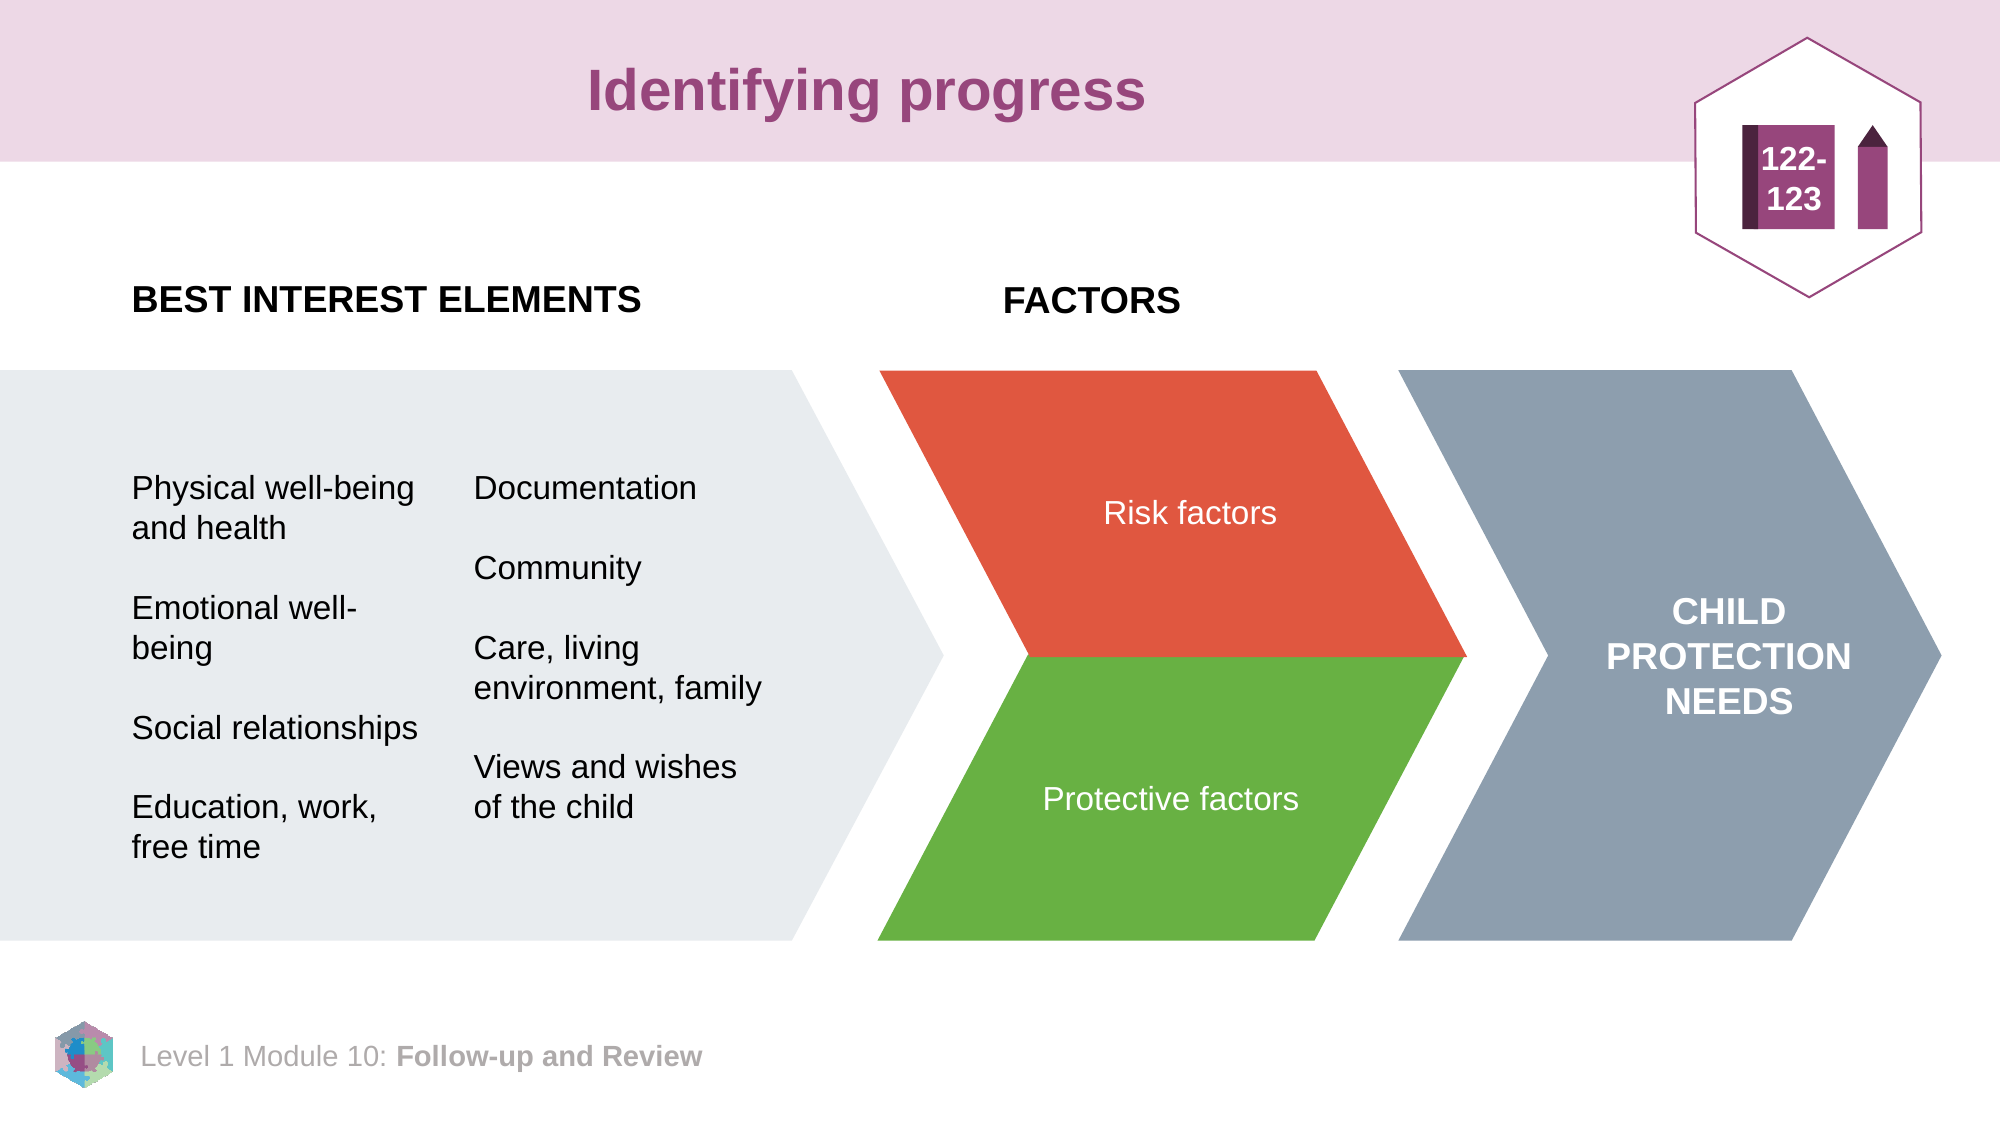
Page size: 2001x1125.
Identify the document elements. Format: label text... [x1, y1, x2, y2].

text_box Risk factors [1046, 483, 1334, 539]
text_box [877, 369, 1469, 659]
text_box [0, 369, 945, 942]
picture [55, 1021, 113, 1088]
text_box CHILD PROTECTION NEEDS [1585, 579, 1873, 730]
text_box Documentation Community Care, living environment, family Views and wishes of the child [458, 458, 790, 873]
title Identifying progress [5, 19, 1731, 163]
text_box Protective factors [875, 654, 1464, 942]
text_box FACTORS [871, 268, 1313, 329]
text_box Physical well-being and health Emotional well-being Social relationships Education, work, free time [116, 458, 448, 873]
text_box BEST INTEREST ELEMENTS [116, 267, 856, 327]
text_box [1396, 369, 1943, 942]
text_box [1677, 55, 1939, 280]
